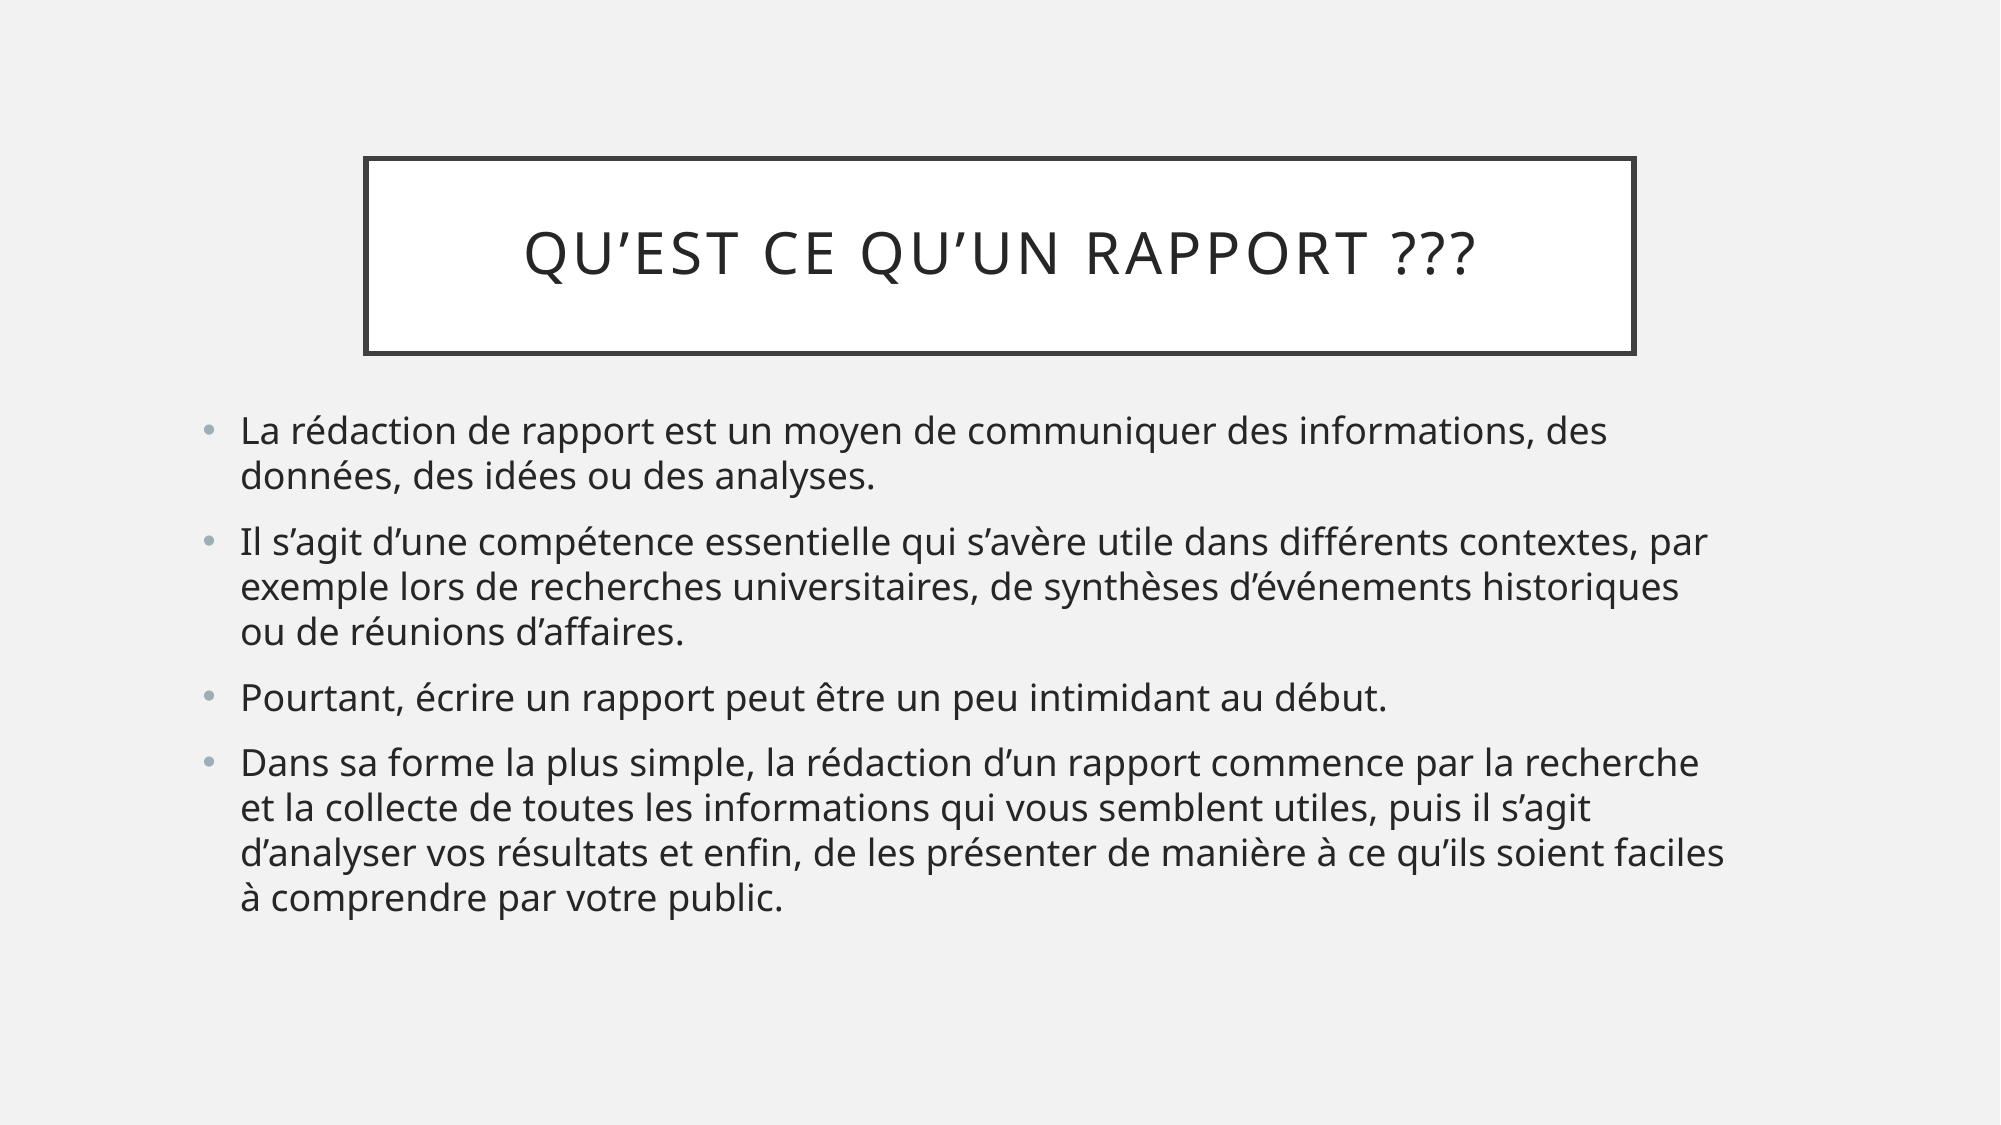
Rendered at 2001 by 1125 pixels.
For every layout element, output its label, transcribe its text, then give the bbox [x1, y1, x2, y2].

list La rédaction de rapport est un moyen de communiquer des informations, des données, des idées ou des analyses. Il s’agit d’une compétence essentielle qui s’avère utile dans différents contextes, par exemple lors de recherches universitaires, de synthèses d’événements historiques ou de réunions d’affaires. Pourtant, écrire un rapport peut être un peu intimidant au début. Dans sa forme la plus simple, la rédaction d’un rapport commence par la recherche et la collecte de toutes les informations qui vous semblent utiles, puis il s’agit d’analyser vos résultats et enfin, de les présenter de manière à ce qu’ils soient faciles à comprendre par votre public. [187, 399, 1750, 991]
title Qu’est ce qu’un rapport ??? [363, 156, 1637, 356]
